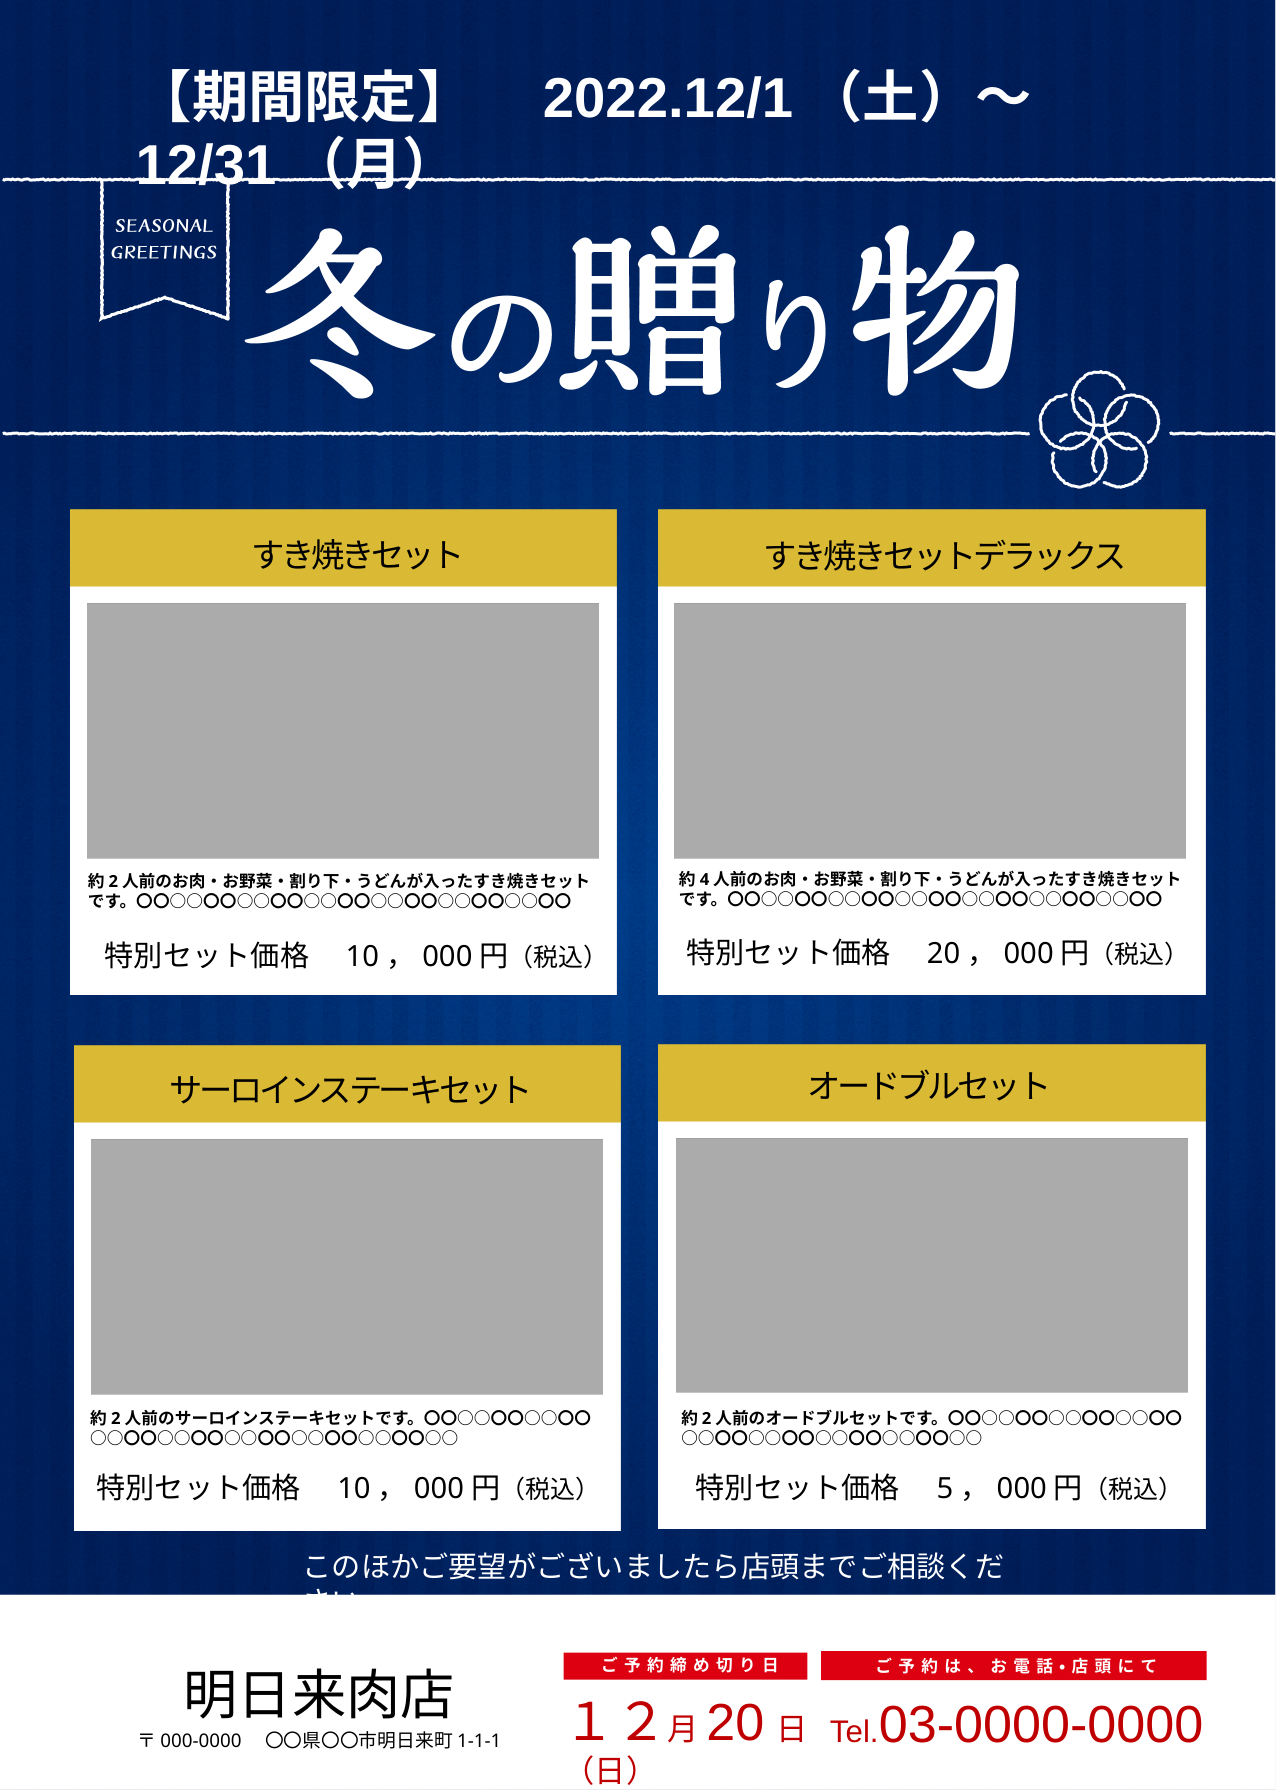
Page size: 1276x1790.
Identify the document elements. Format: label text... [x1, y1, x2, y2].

text_box [563, 1652, 808, 1681]
text_box このほかご要望がございましたら店頭までご相談ください [302, 1546, 1016, 1619]
text_box ご予約締め切り日 [601, 1652, 800, 1675]
text_box [820, 1650, 1208, 1681]
text_box １２月20日（日） [563, 1685, 842, 1789]
text_box 〒000-0000 〇〇県〇〇市明日来町1-1-1 [115, 1715, 523, 1752]
text_box ご予約は、お電話・店頭にて [875, 1653, 1170, 1676]
picture [0, 0, 1276, 1790]
text_box 明日来肉店 [134, 1625, 505, 1715]
text_box 【期間限定】 2022.12/1（土）～12/31（月） [135, 58, 1140, 177]
text_box Tel.03-0000-0000 [829, 1687, 1216, 1753]
